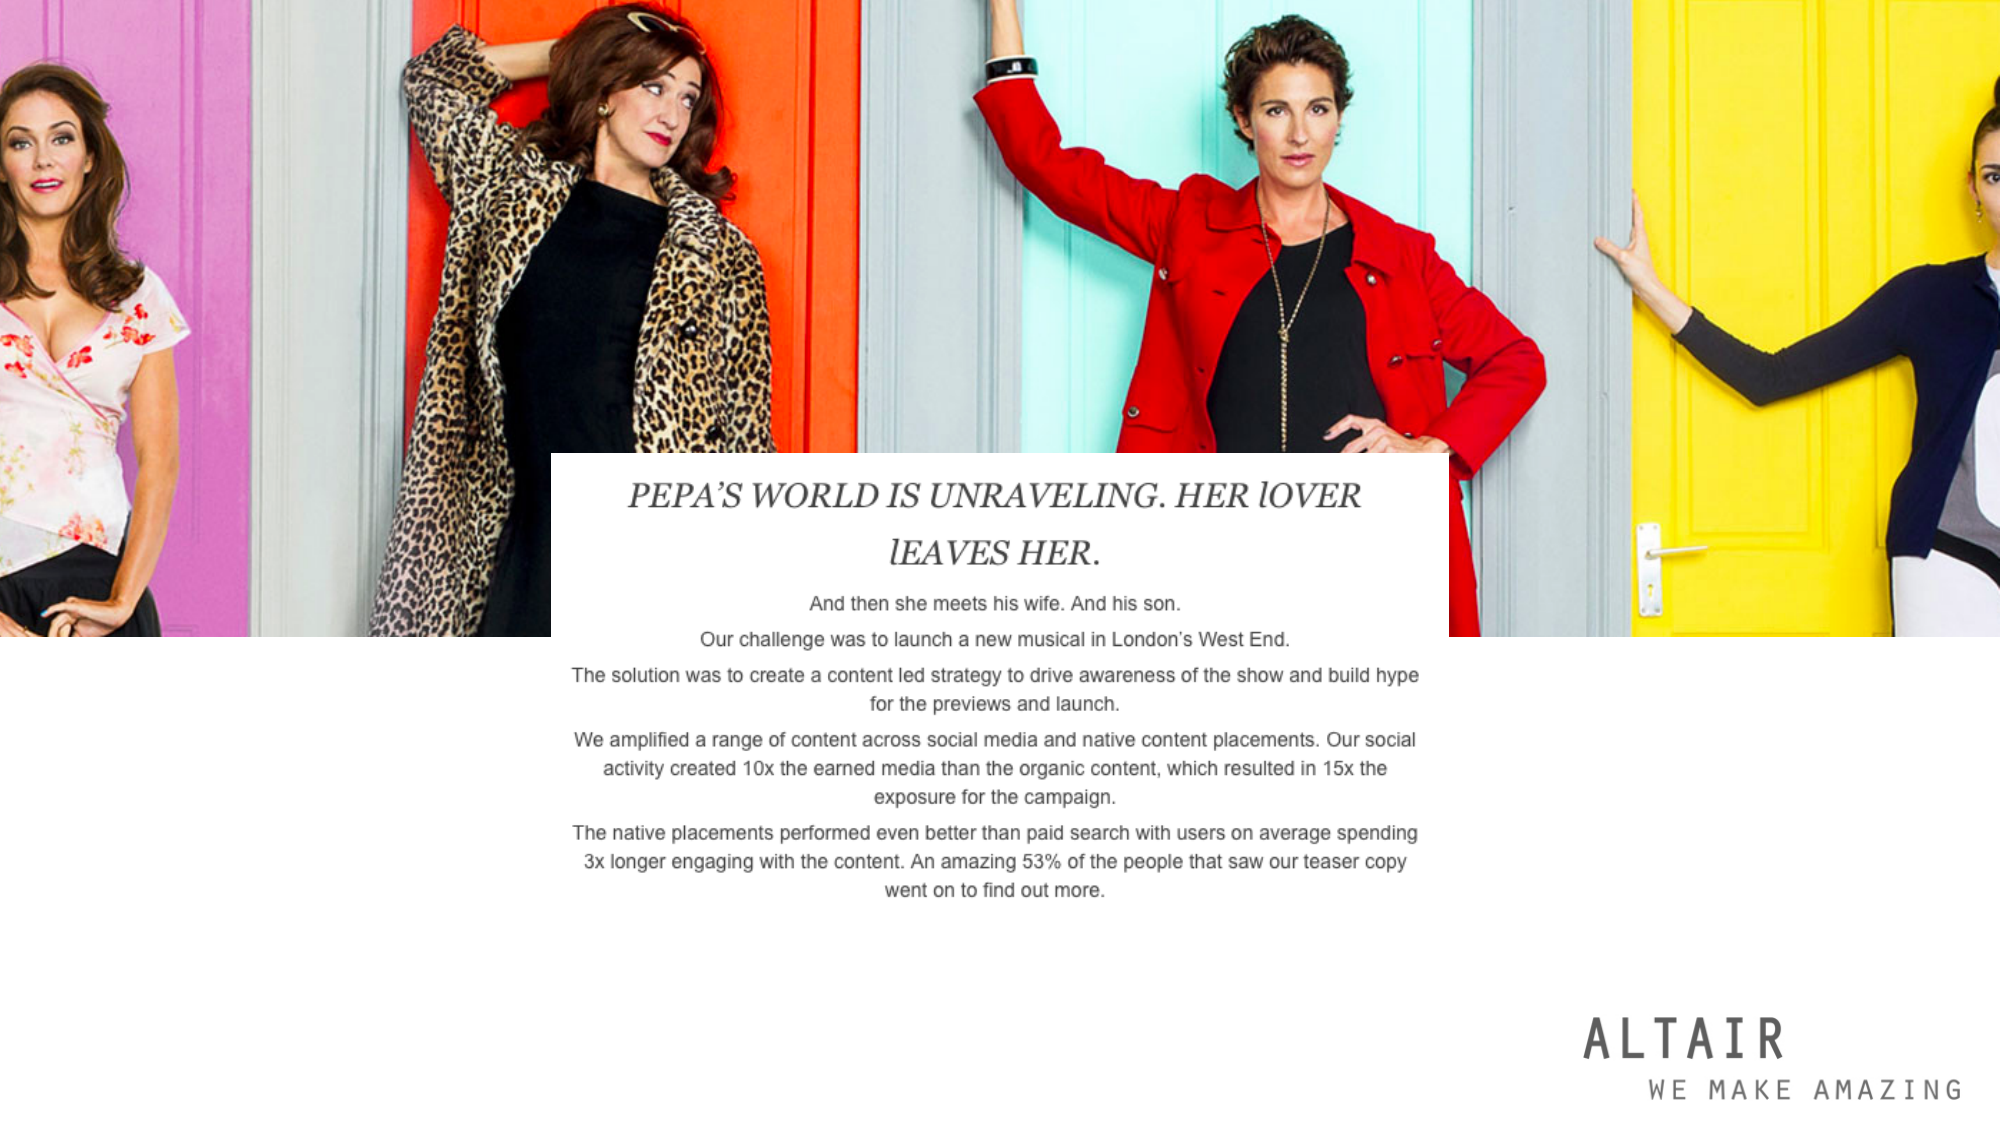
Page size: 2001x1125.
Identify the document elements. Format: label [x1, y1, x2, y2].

picture [1583, 1014, 1964, 1103]
picture [0, 0, 2000, 933]
